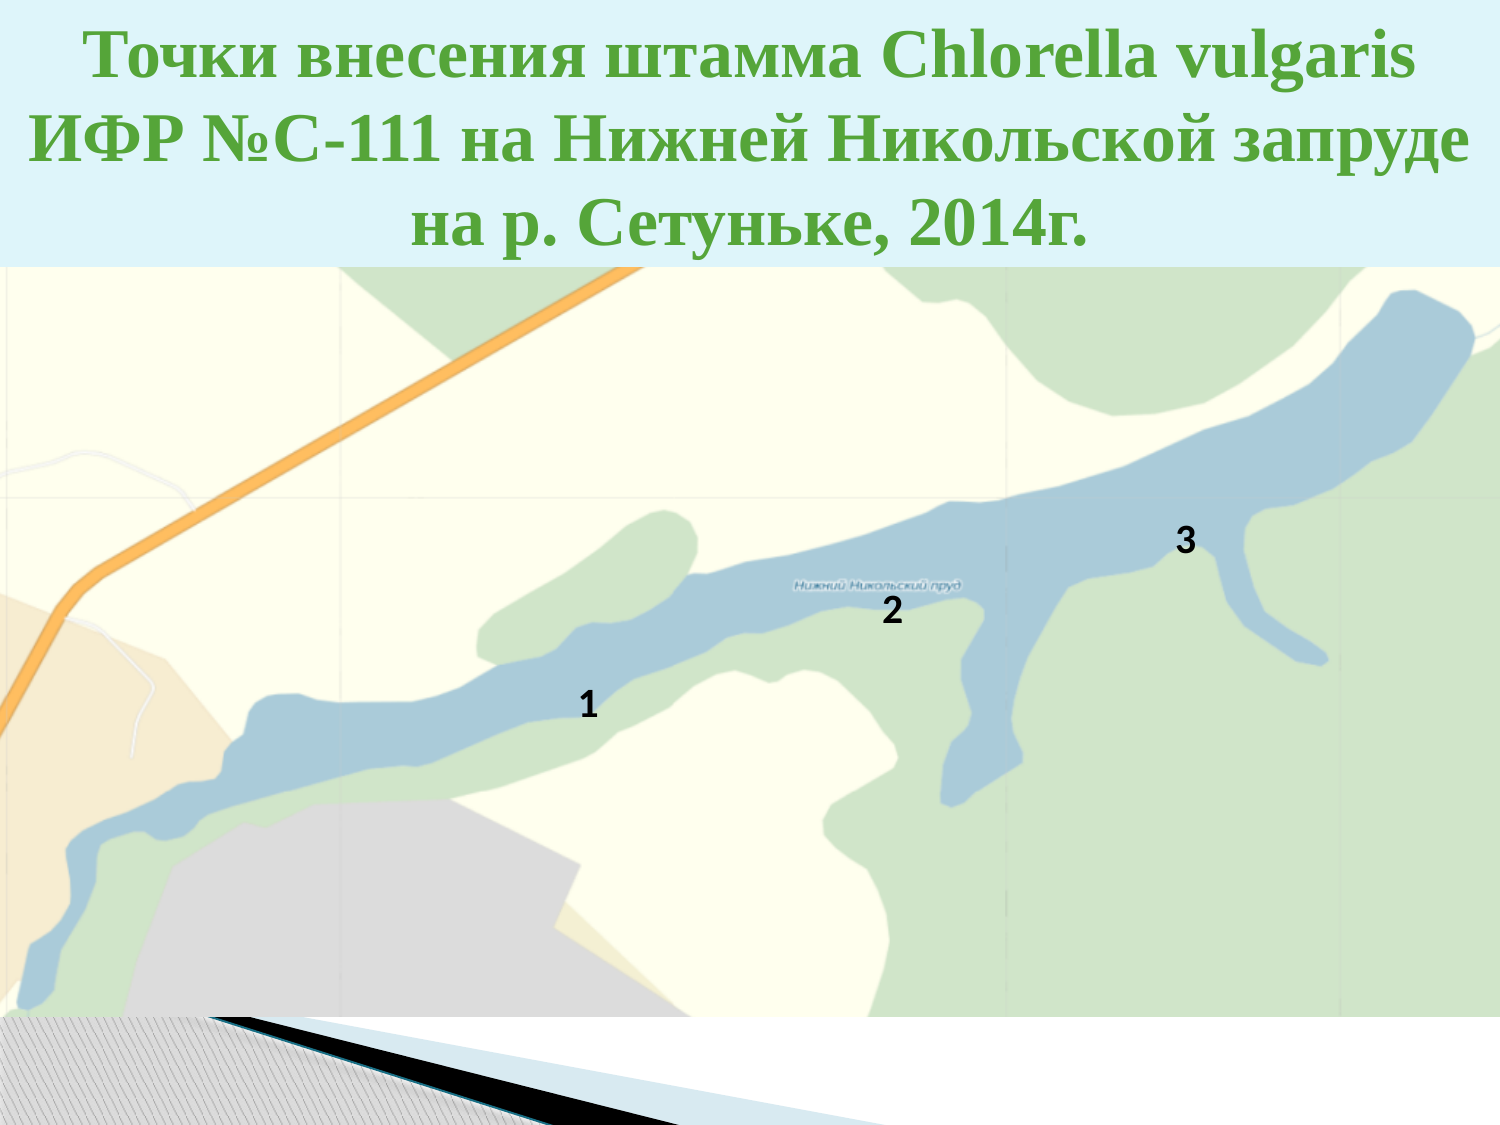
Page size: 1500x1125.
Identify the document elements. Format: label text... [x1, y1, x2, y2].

title Точки внесения штамма Chlorella vulgaris ИФР №С-111 на Нижней Никольской запруде на р. Сетуньке, 2014г. [0, 76, 1500, 266]
picture [0, 266, 1500, 1017]
text_box [0, 0, 1500, 74]
